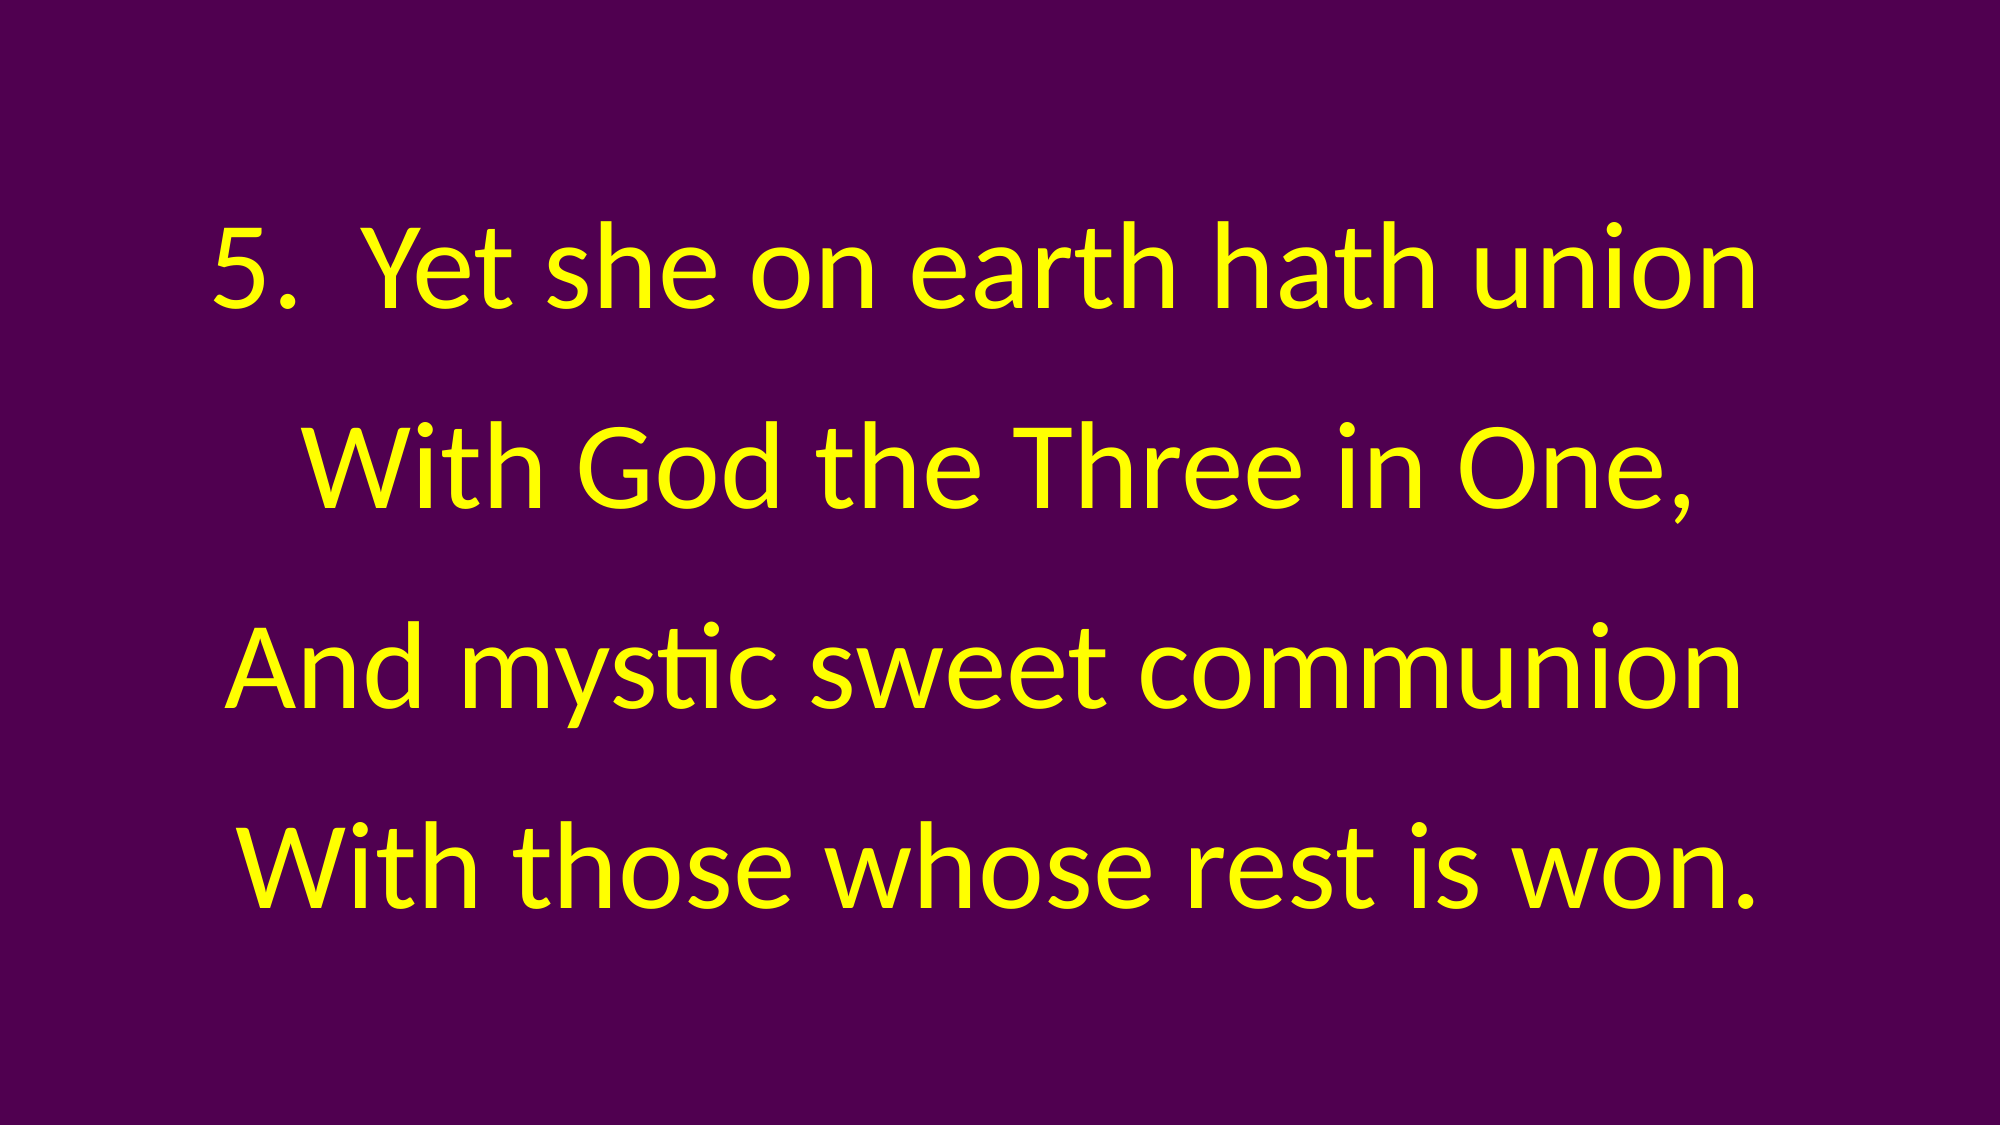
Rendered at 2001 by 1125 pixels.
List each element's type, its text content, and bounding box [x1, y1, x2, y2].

text_box 5. Yet she on earth hath union With God the Three in One, And mystic sweet communion With those whose rest is won. [0, 175, 2000, 941]
